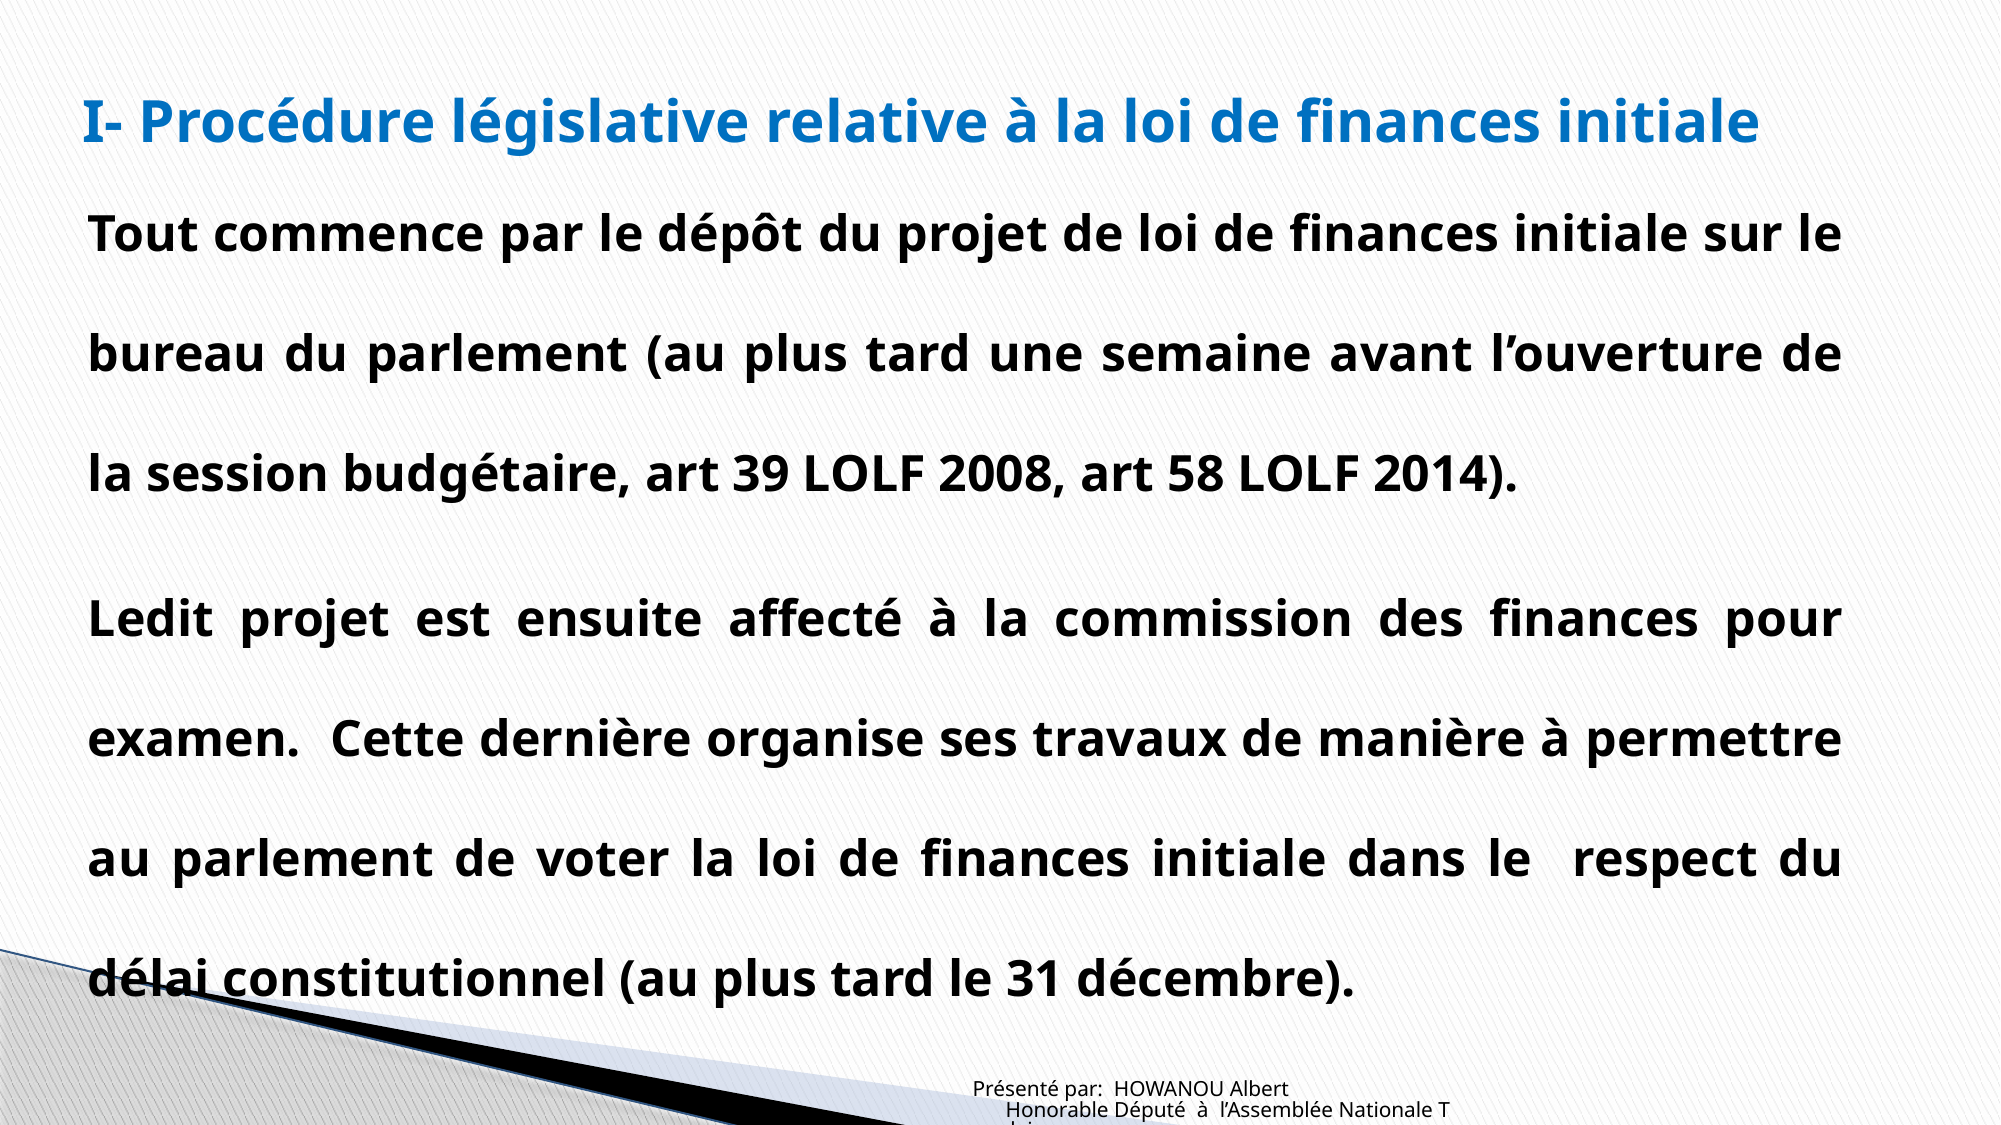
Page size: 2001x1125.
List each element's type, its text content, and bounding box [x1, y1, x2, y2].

title I- Procédure législative relative à la loi de finances initiale [67, 42, 1844, 261]
footer Présenté par: HOWANOU Albert Honorable Député à l’Assemblée Nationale Togolaise [957, 1051, 1473, 1112]
list Tout commence par le dépôt du projet de loi de finances initiale sur le bureau du parlement (au plus tard une semaine avant l’ouverture de la session budgétaire, art 39 LOLF 2008, art 58 LOLF 2014). Ledit projet est ensuite affecté à la commission des finances pour examen. Cette dernière organise ses travaux de manière à permettre au parlement de voter la loi de finances initiale dans le respect du délai constitutionnel (au plus tard le 31 décembre). [73, 134, 1859, 1035]
